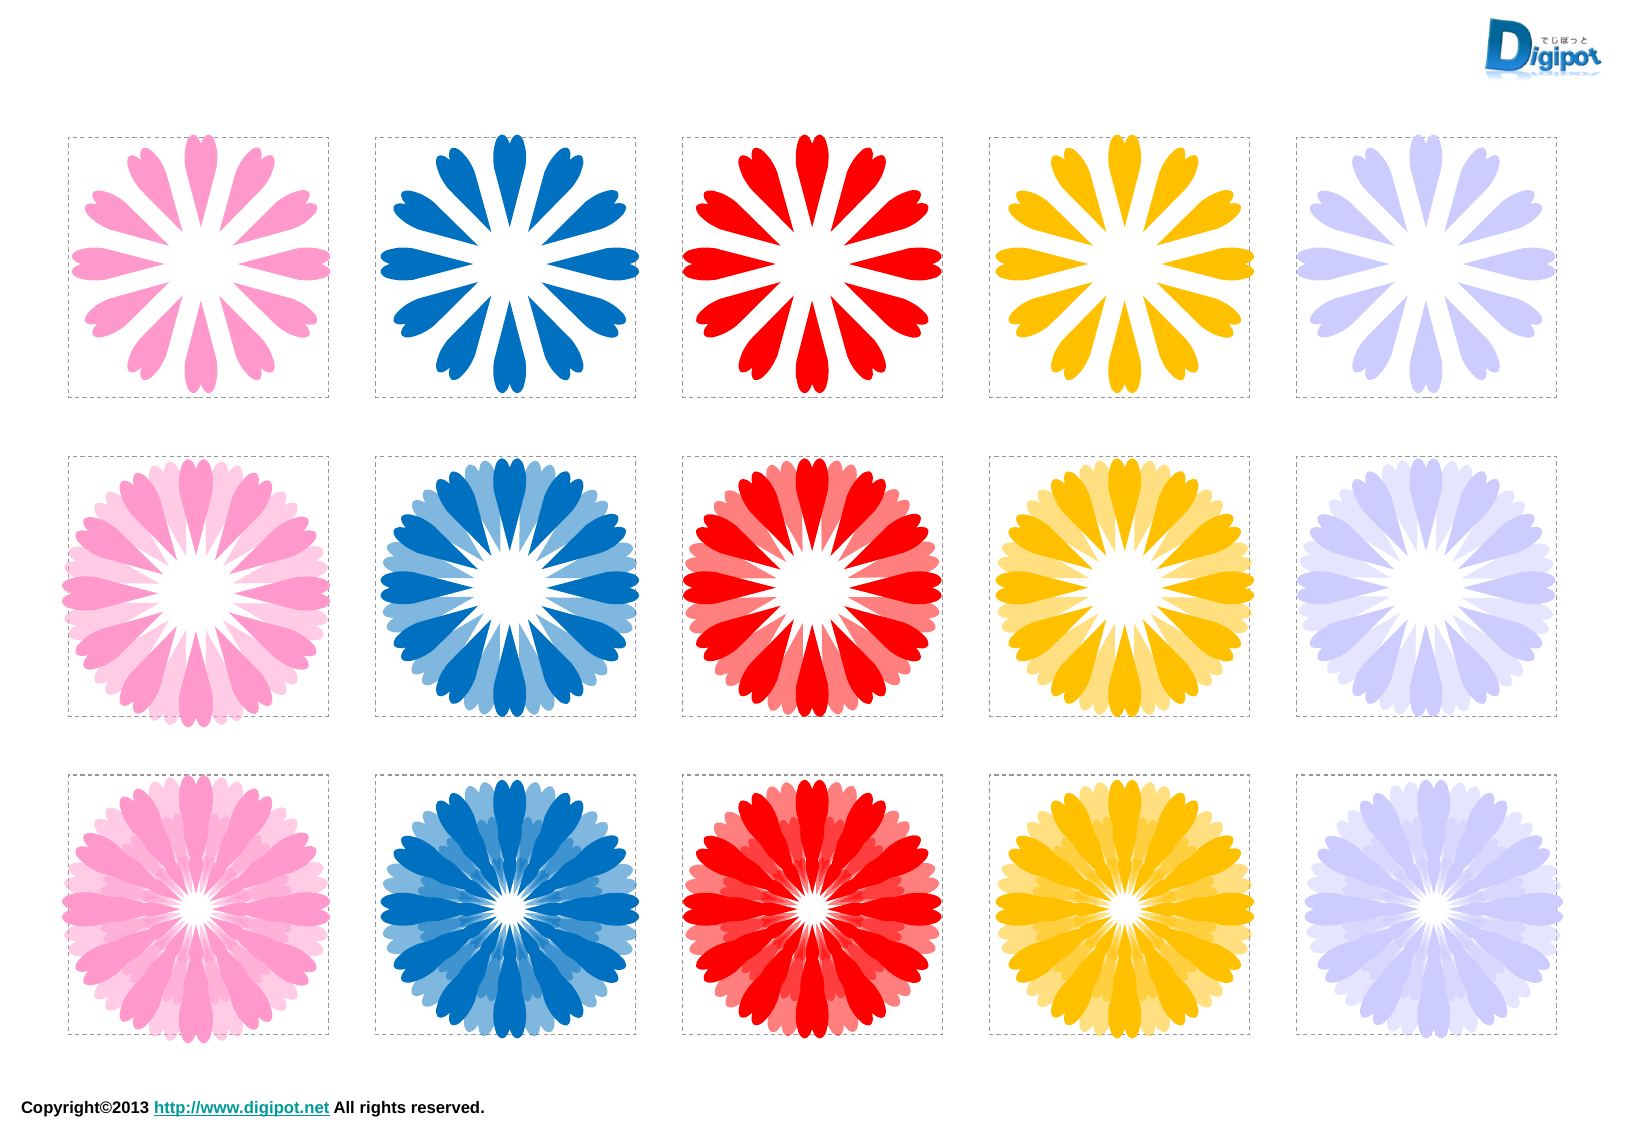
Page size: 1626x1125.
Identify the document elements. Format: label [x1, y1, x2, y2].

text_box [1304, 779, 1564, 1039]
text_box [995, 779, 1255, 1039]
text_box [380, 134, 640, 394]
text_box [380, 458, 640, 718]
text_box [61, 458, 331, 728]
text_box [682, 458, 942, 718]
text_box [380, 779, 640, 1039]
text_box [61, 774, 331, 1044]
text_box [71, 134, 331, 394]
text_box [682, 134, 942, 394]
text_box [1296, 134, 1556, 394]
picture [1485, 18, 1602, 82]
text_box [995, 458, 1255, 718]
text_box [995, 134, 1255, 394]
text_box [682, 779, 942, 1039]
text_box [1296, 458, 1556, 718]
